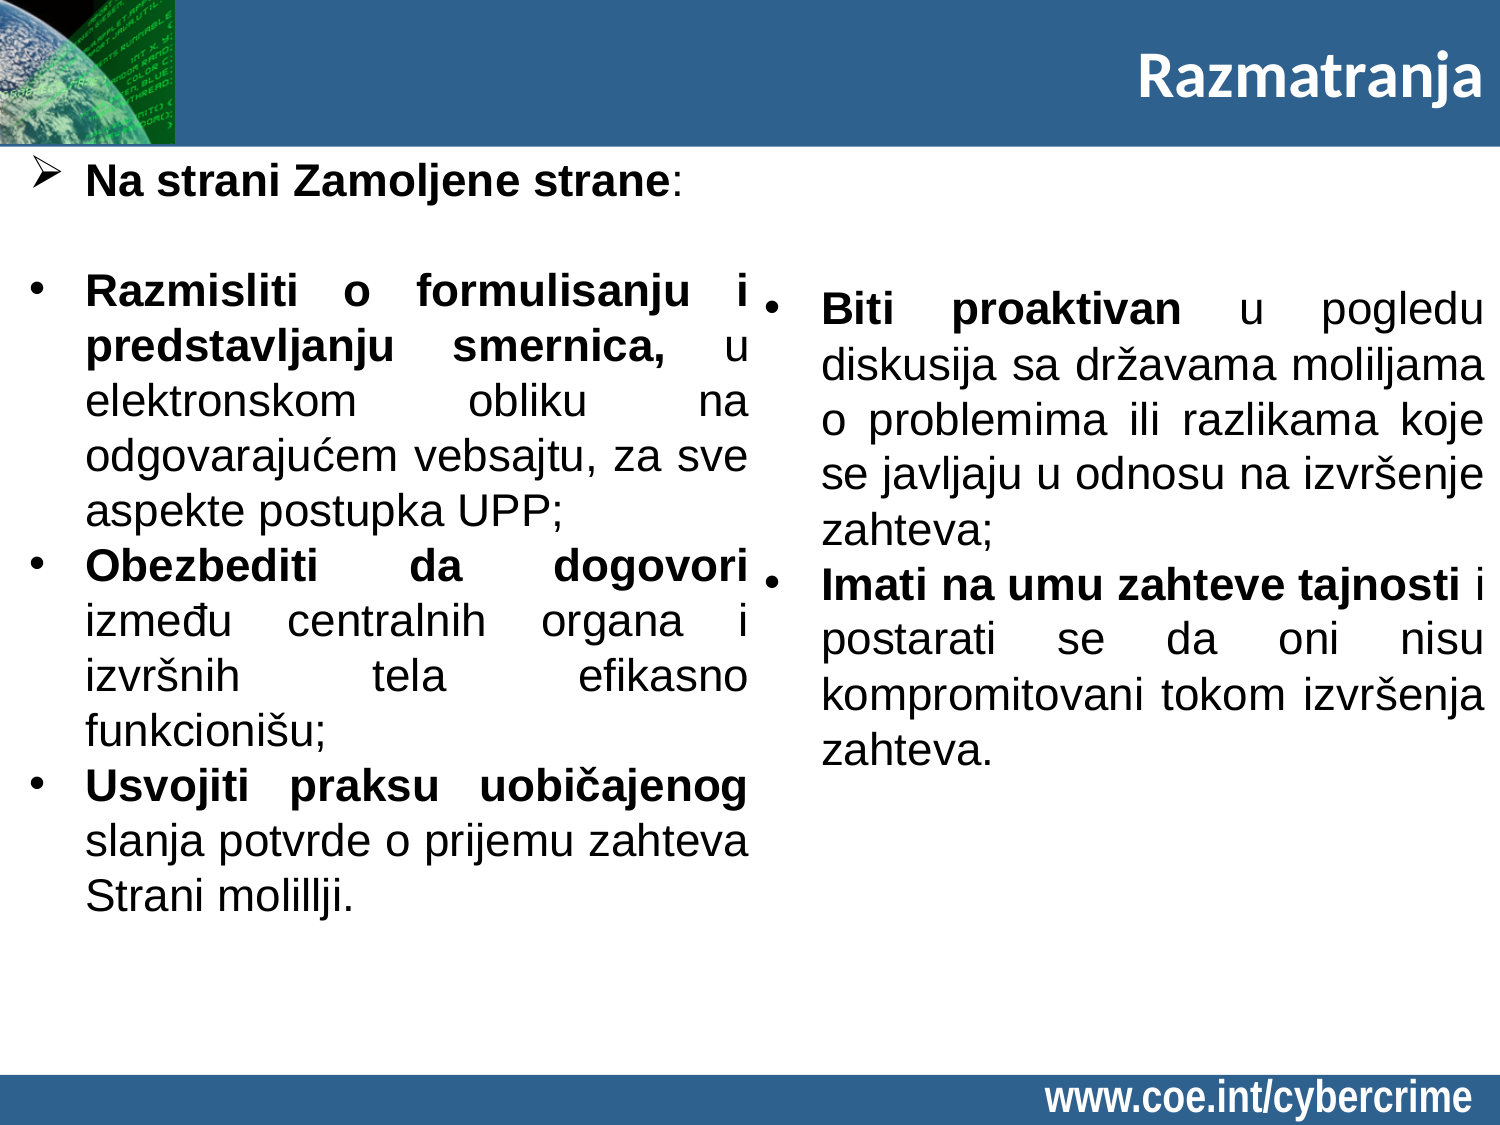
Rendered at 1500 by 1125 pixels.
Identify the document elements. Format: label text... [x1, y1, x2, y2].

text_box www.coe.int/cybercrime [1030, 1059, 1500, 1125]
text_box Biti proaktivan u pogledu diskusija sa državama moliljama o problemima ili razlikama koje se javljaju u odnosu na izvršenje zahteva; Imati na umu zahteve tajnosti i postarati se da oni nisu kompromitovani tokom izvršenja zahteva. [749, 271, 1500, 837]
text_box Na strani Zamoljene strane: Razmisliti o formulisanju i predstavljanju smernica, u elektronskom obliku na odgovarajućem vebsajtu, za sve aspekte postupka UPP; Obezbediti da dogovori između centralnih organa i izvršnih tela efikasno funkcionišu; Usvojiti praksu uobičajenog slanja potvrde o prijemu zahteva Strani molillji. [14, 143, 765, 928]
text_box [0, 1073, 1030, 1125]
picture [0, 0, 175, 144]
text_box Razmatranja [179, 0, 1500, 149]
